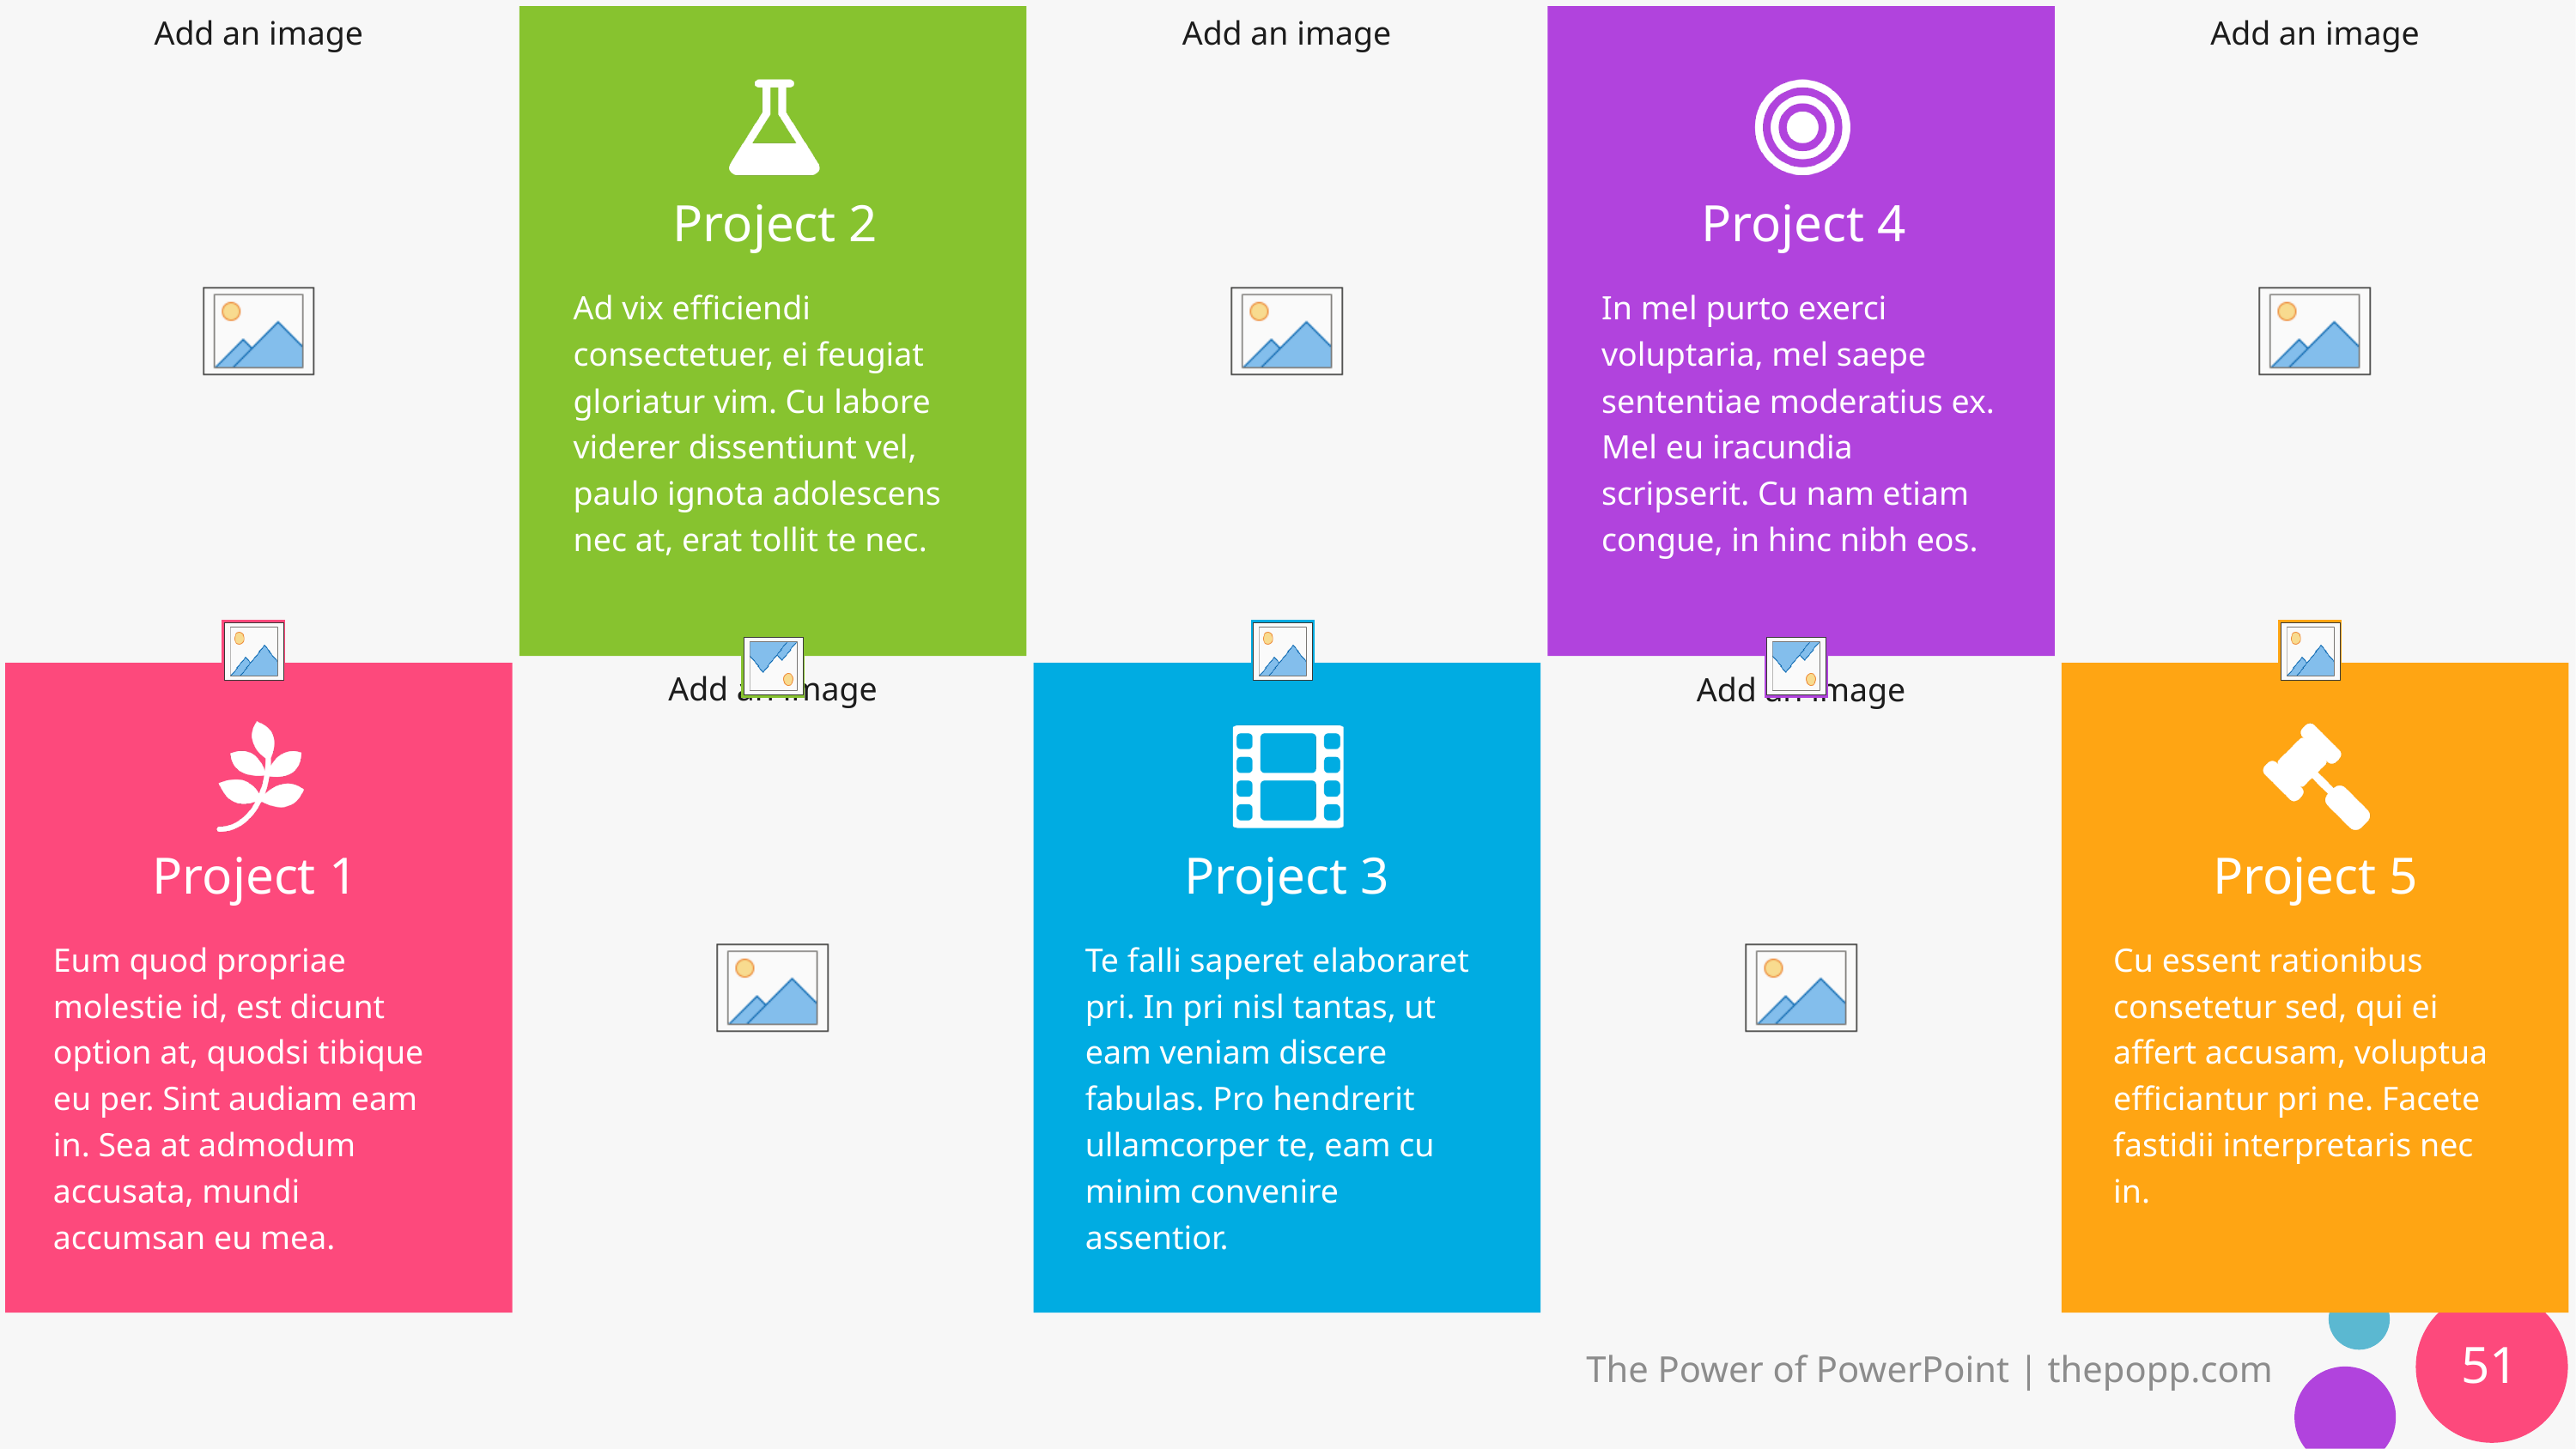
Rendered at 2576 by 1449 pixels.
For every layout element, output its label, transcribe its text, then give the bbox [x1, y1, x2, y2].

picture [2261, 721, 2372, 833]
list Ad vix efficiendi consectetuer, ei feugiat gloriatur vim. Cu labore viderer dissentiunt vel, paulo ignota adolescens nec at, erat tollit te nec. [550, 269, 999, 613]
picture [519, 634, 1027, 1313]
picture [718, 71, 830, 183]
list Cu essent rationibus consetetur sed, qui ei affert accusam, voluptua efficiantur pri ne. Facete fastidii interpretaris nec in. [2090, 920, 2539, 1264]
list Project 4 [1554, 180, 2053, 265]
picture [2061, 5, 2569, 684]
picture [4, 5, 513, 684]
list In mel purto exerci voluptaria, mel saepe sententiae moderatius ex. Mel eu iracundia scripserit. Cu nam etiam congue, in hinc nibh eos. [1578, 269, 2027, 613]
list Project 3 [1037, 832, 1537, 917]
picture [204, 721, 316, 833]
picture [1033, 5, 1541, 657]
picture [1747, 71, 1858, 183]
list Project 1 [5, 832, 505, 917]
picture [1254, 623, 1312, 680]
list Eum quod propriae molestie id, est dicunt option at, quodsi tibique eu per. Sint audiam eam in. Sea at admodum accusata, mundi accumsan eu mea. [30, 920, 479, 1264]
footer The Power of PowerPoint | thepopp.com [1479, 1332, 2296, 1410]
list Te falli saperet elaboraret pri. In pri nisl tantas, ut eam veniam discere fabulas. Pro hendrerit ullamcorper te, eam cu minim convenire assentior. [1061, 920, 1510, 1264]
picture [1547, 634, 2056, 1313]
list Project 2 [526, 180, 1025, 265]
slide_number 51 [2414, 1328, 2567, 1406]
list Project 5 [2066, 832, 2565, 917]
picture [1233, 725, 1343, 828]
